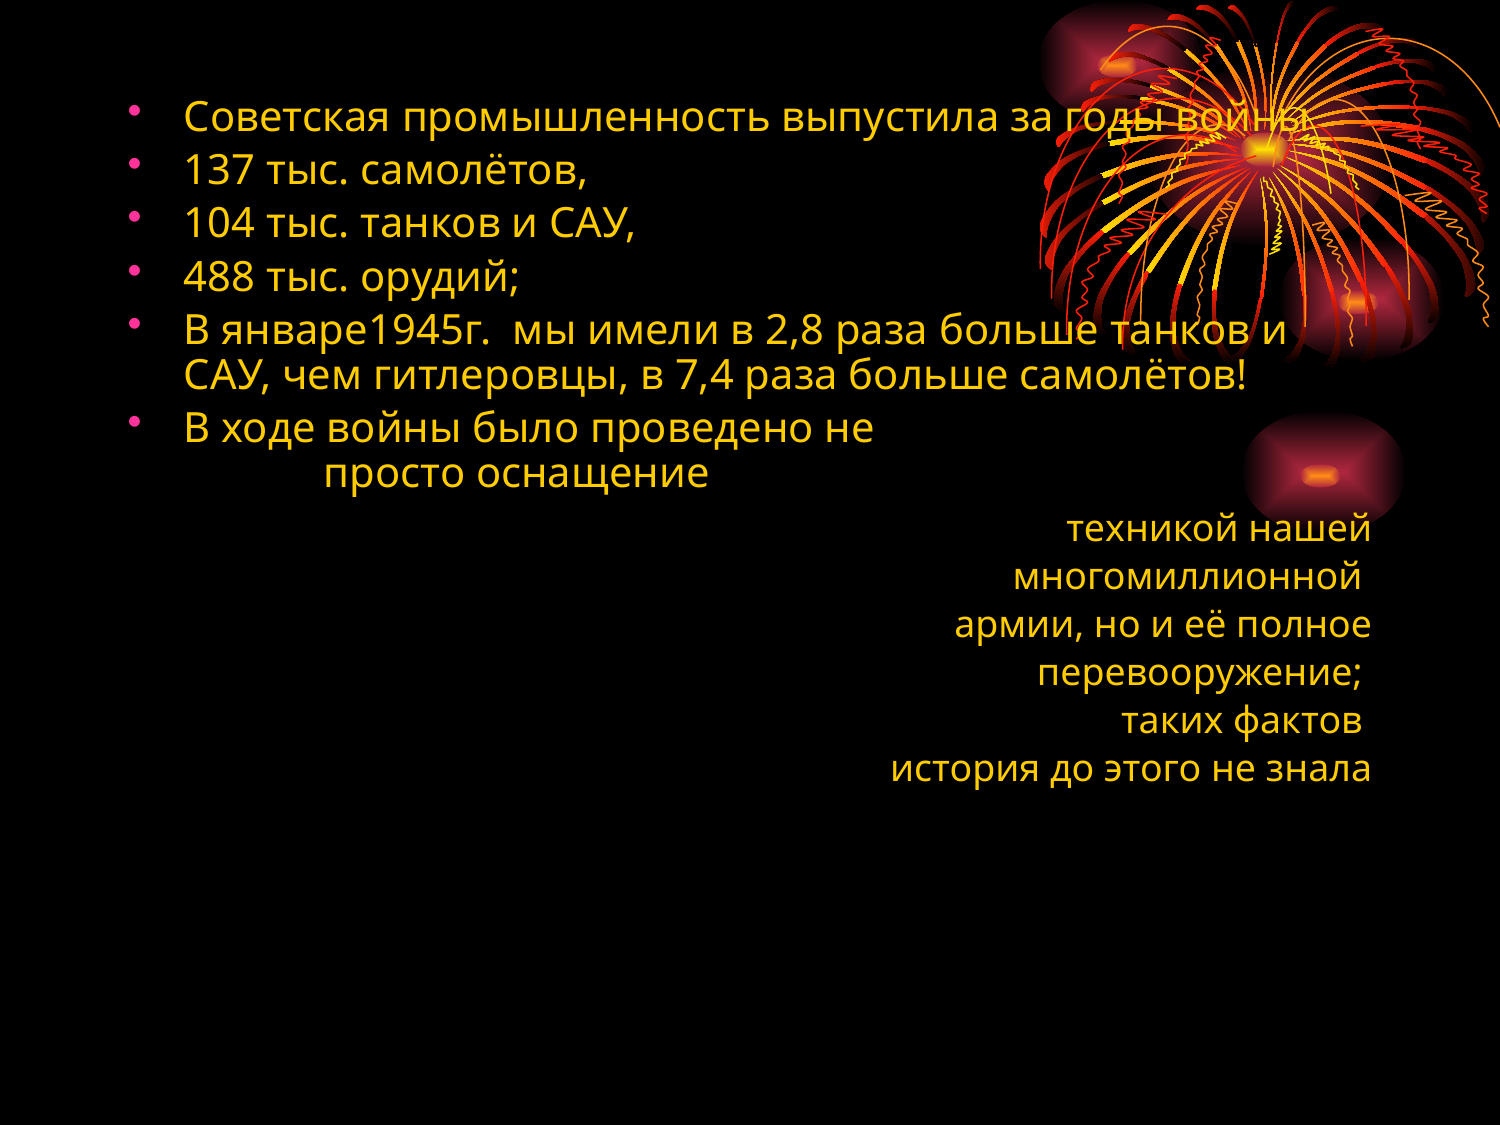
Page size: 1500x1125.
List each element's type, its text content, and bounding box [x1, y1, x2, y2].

list Советская промышленность выпустила за годы войны 137 тыс. самолётов, 104 тыс. танков и САУ, 488 тыс. орудий; В январе1945г. мы имели в 2,8 раза больше танков и САУ, чем гитлеровцы, в 7,4 раза больше самолётов! В ходе войны было проведено не просто оснащение техникой нашей многомиллионной армии, но и её полное перевооружение; таких фактов история до этого не знала [112, 87, 1388, 1001]
